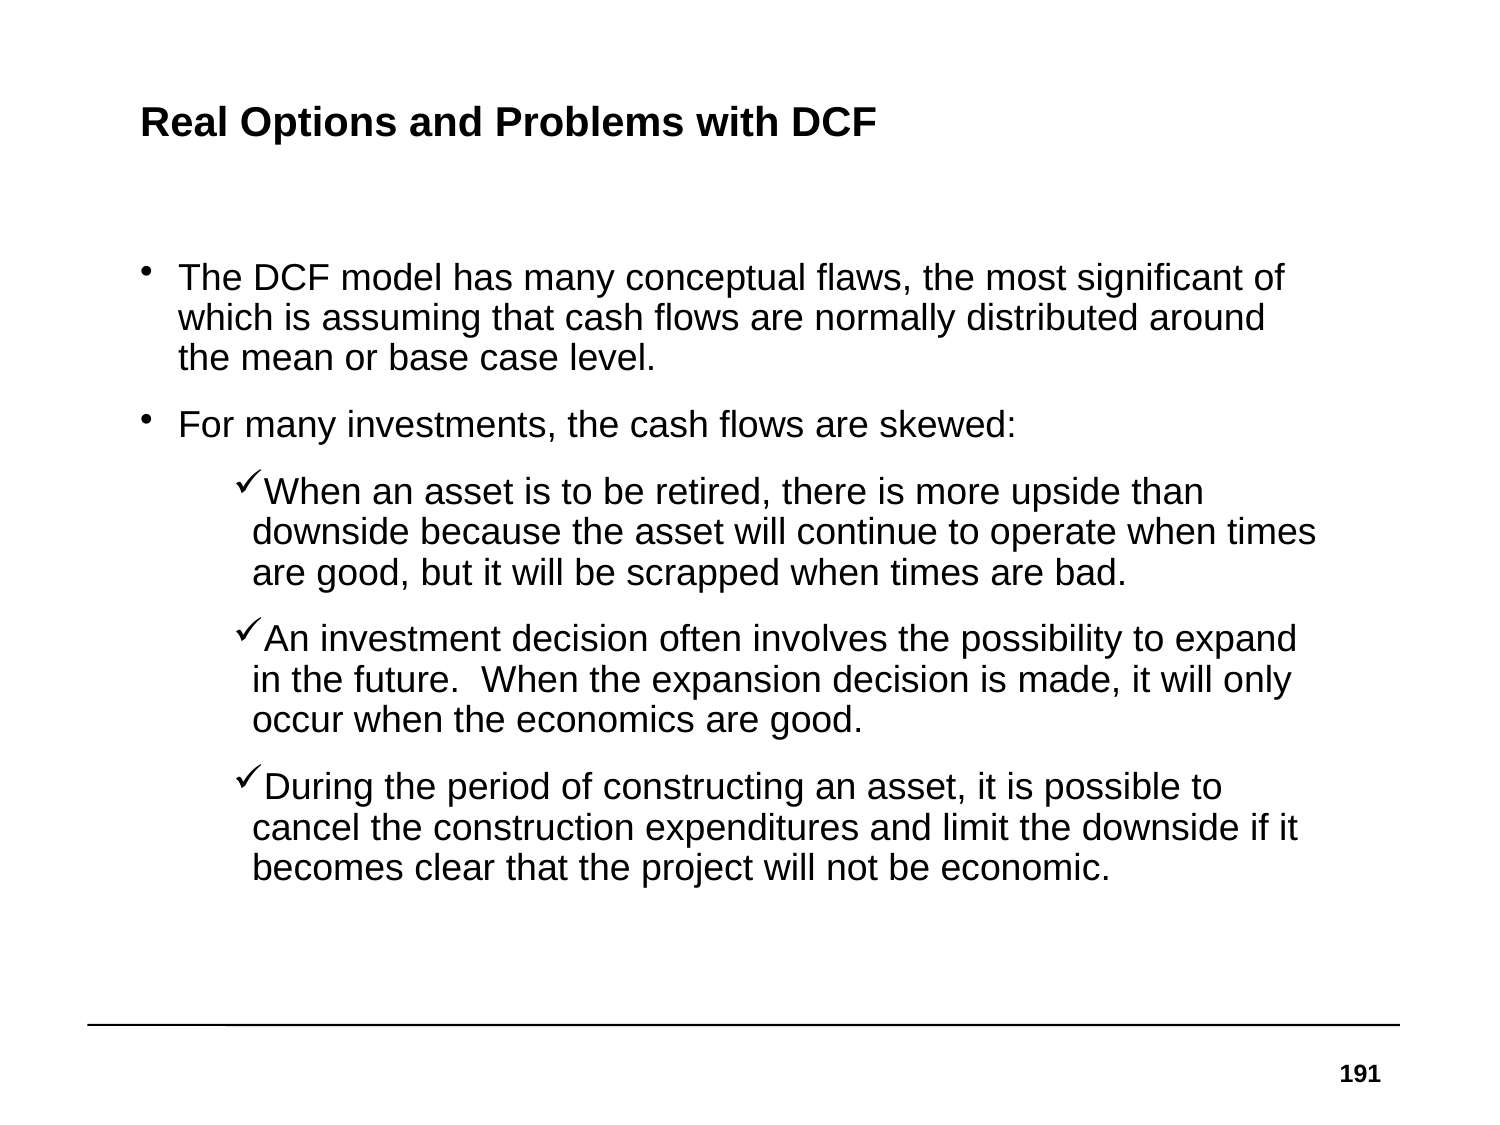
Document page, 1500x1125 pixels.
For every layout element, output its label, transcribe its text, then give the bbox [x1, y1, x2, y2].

title Real Options and Problems with DCF [125, 87, 1375, 225]
list The DCF model has many conceptual flaws, the most significant of which is assuming that cash flows are normally distributed around the mean or base case level. For many investments, the cash flows are skewed: When an asset is to be retired, there is more upside than downside because the asset will continue to operate when times are good, but it will be scrapped when times are bad. An investment decision often involves the possibility to expand in the future. When the expansion decision is made, it will only occur when the economics are good. During the period of constructing an asset, it is possible to cancel the construction expenditures and limit the downside if it becomes clear that the project will not be economic. [125, 249, 1338, 1000]
